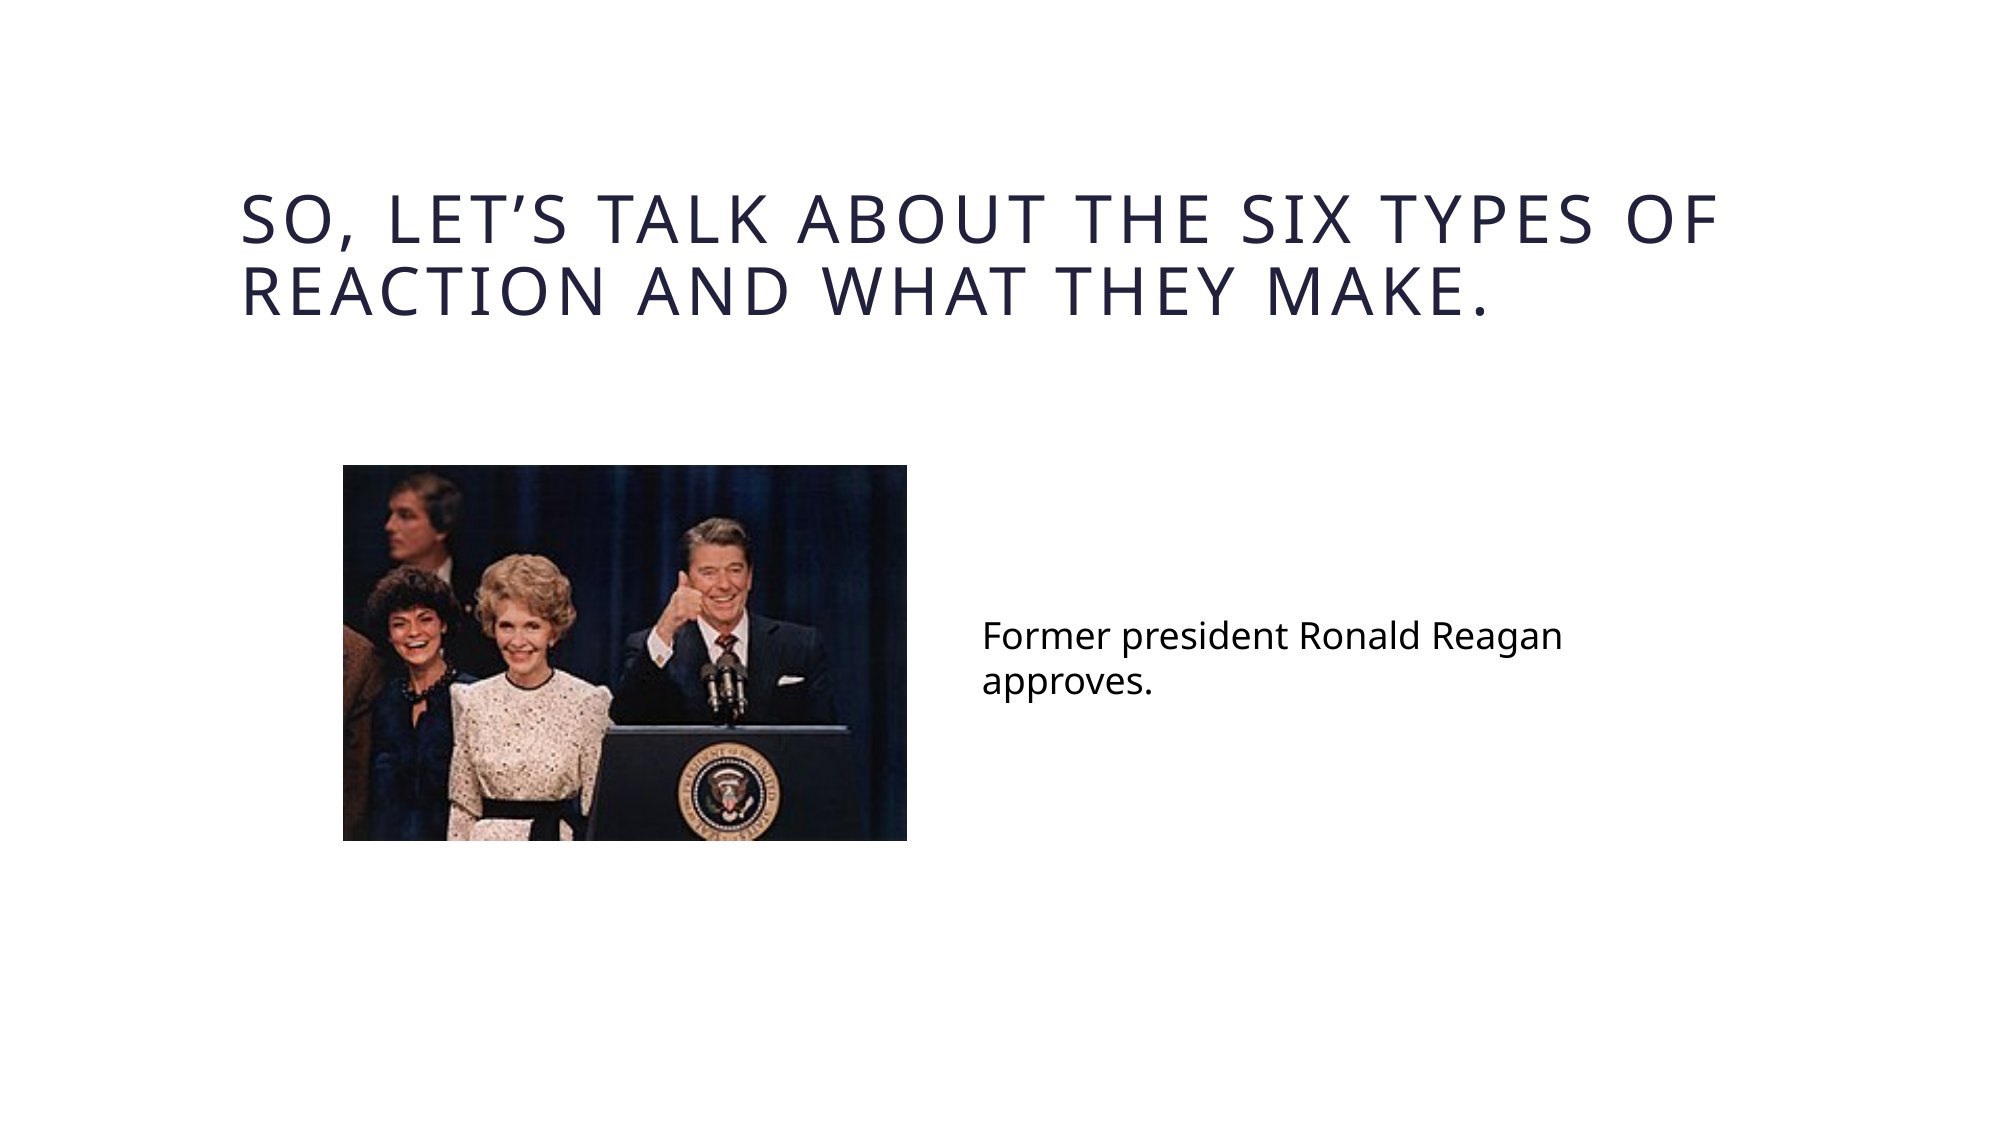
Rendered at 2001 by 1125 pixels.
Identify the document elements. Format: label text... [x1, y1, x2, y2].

text_box Former president Ronald Reagan approves. [967, 604, 1749, 710]
picture [343, 465, 907, 841]
title So, let’s talk about the six types of reaction and what they Make. [225, 112, 1782, 338]
